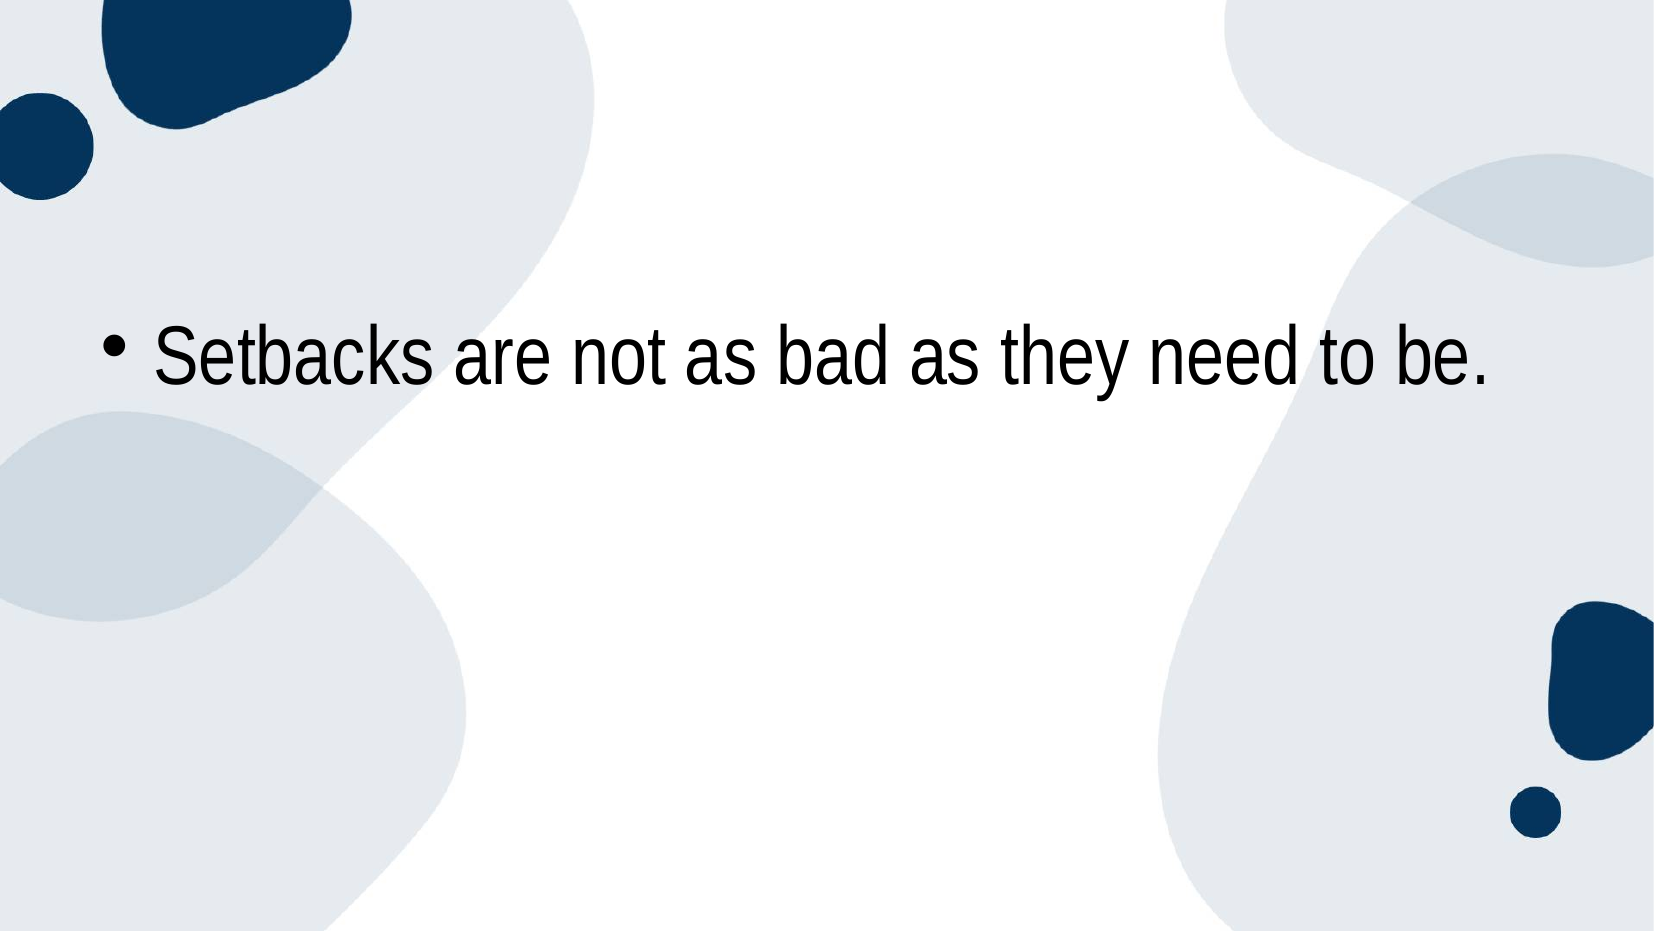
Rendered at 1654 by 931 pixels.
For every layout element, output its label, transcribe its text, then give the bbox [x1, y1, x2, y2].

list Setbacks are not as bad as they need to be. [82, 300, 1571, 630]
picture [0, 0, 1654, 931]
